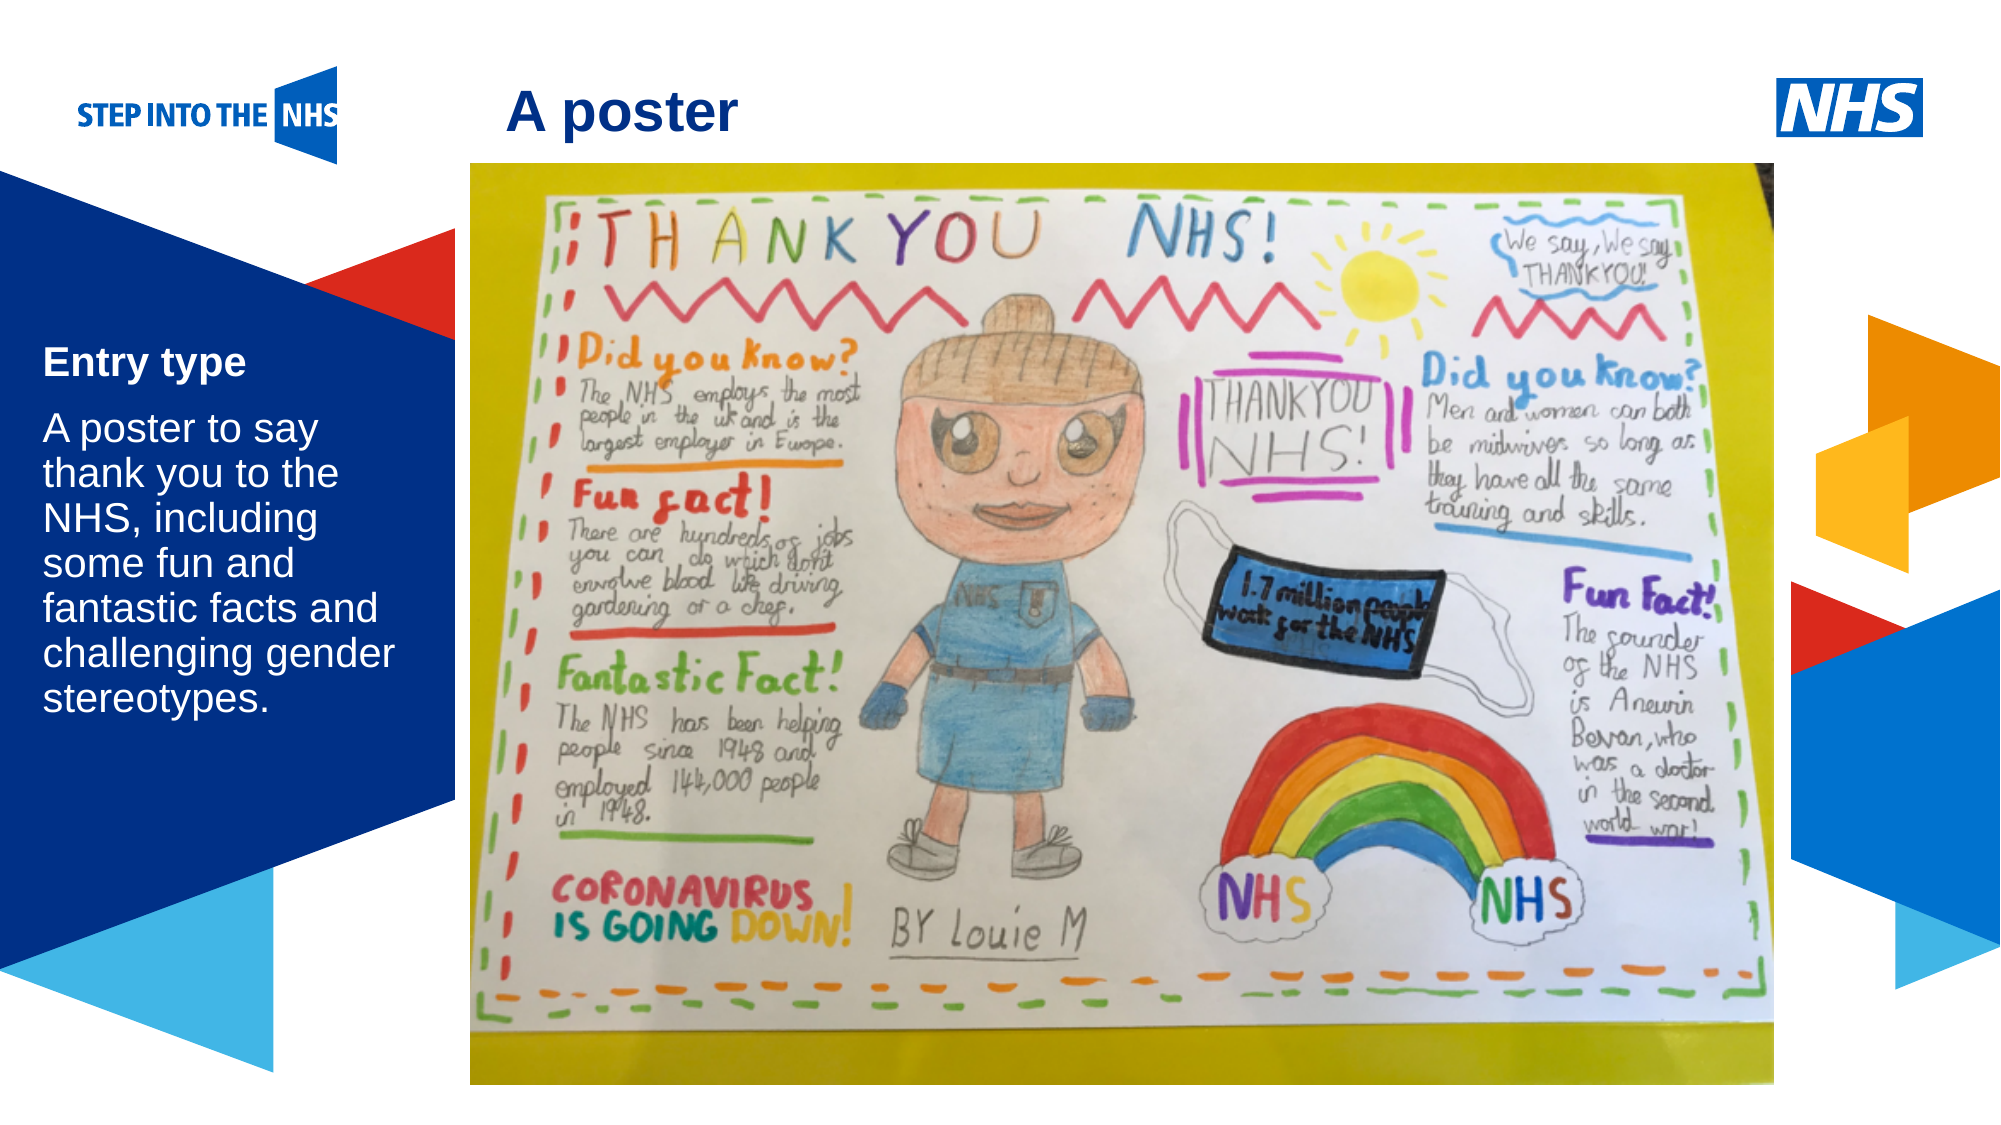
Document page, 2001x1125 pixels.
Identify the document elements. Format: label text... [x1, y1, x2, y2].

text_box Entry type A poster to say thank you to the NHS, including some fun and fantastic facts and challenging gender stereotypes. [42, 340, 402, 807]
picture [470, 163, 1774, 1085]
text_box A poster [490, 74, 1883, 295]
